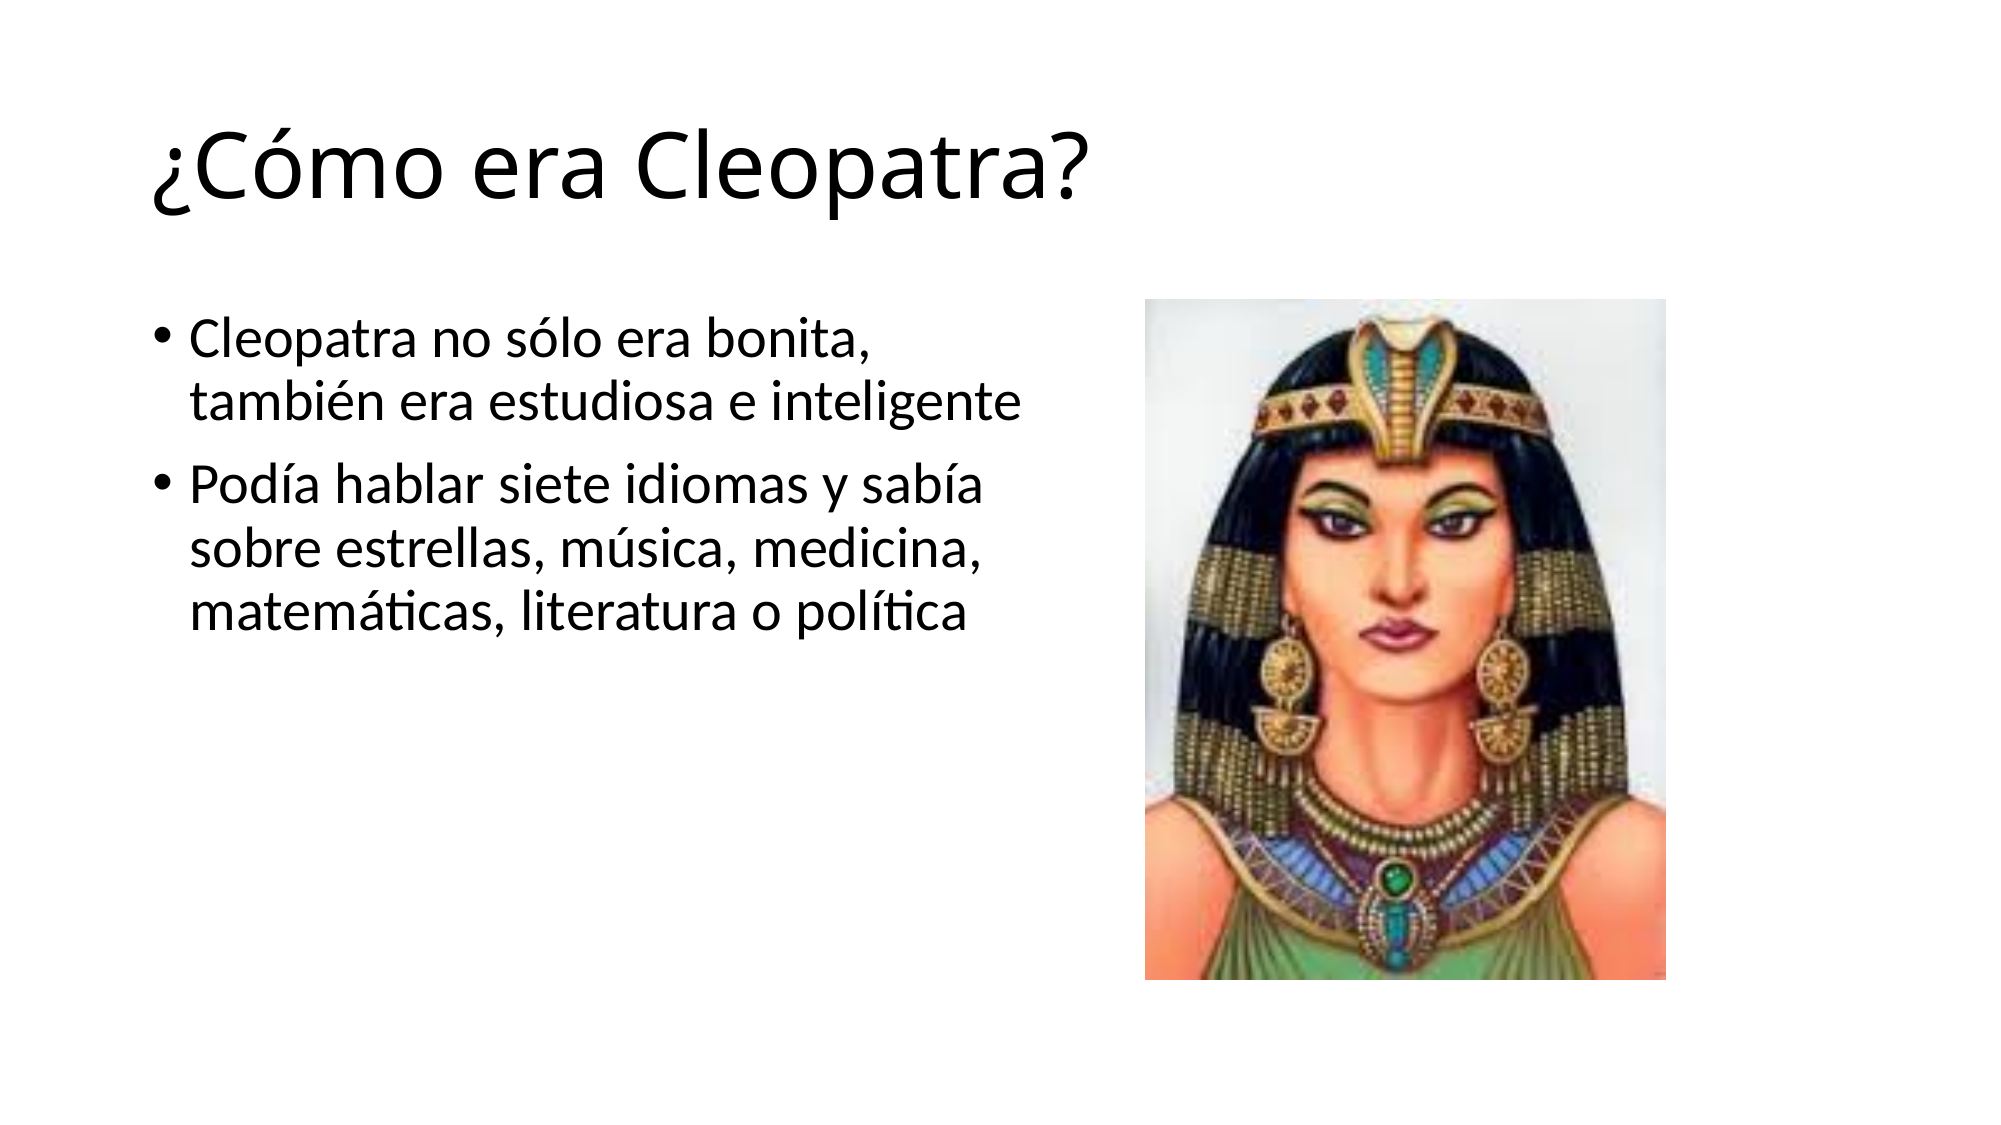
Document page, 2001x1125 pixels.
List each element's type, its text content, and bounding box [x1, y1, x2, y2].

picture [1145, 299, 1666, 980]
title ¿Cómo era Cleopatra? [137, 59, 1863, 278]
list Cleopatra no sólo era bonita, también era estudiosa e inteligente Podía hablar siete idiomas y sabía sobre estrellas, música, medicina, matemáticas, literatura o política [137, 299, 1059, 1014]
